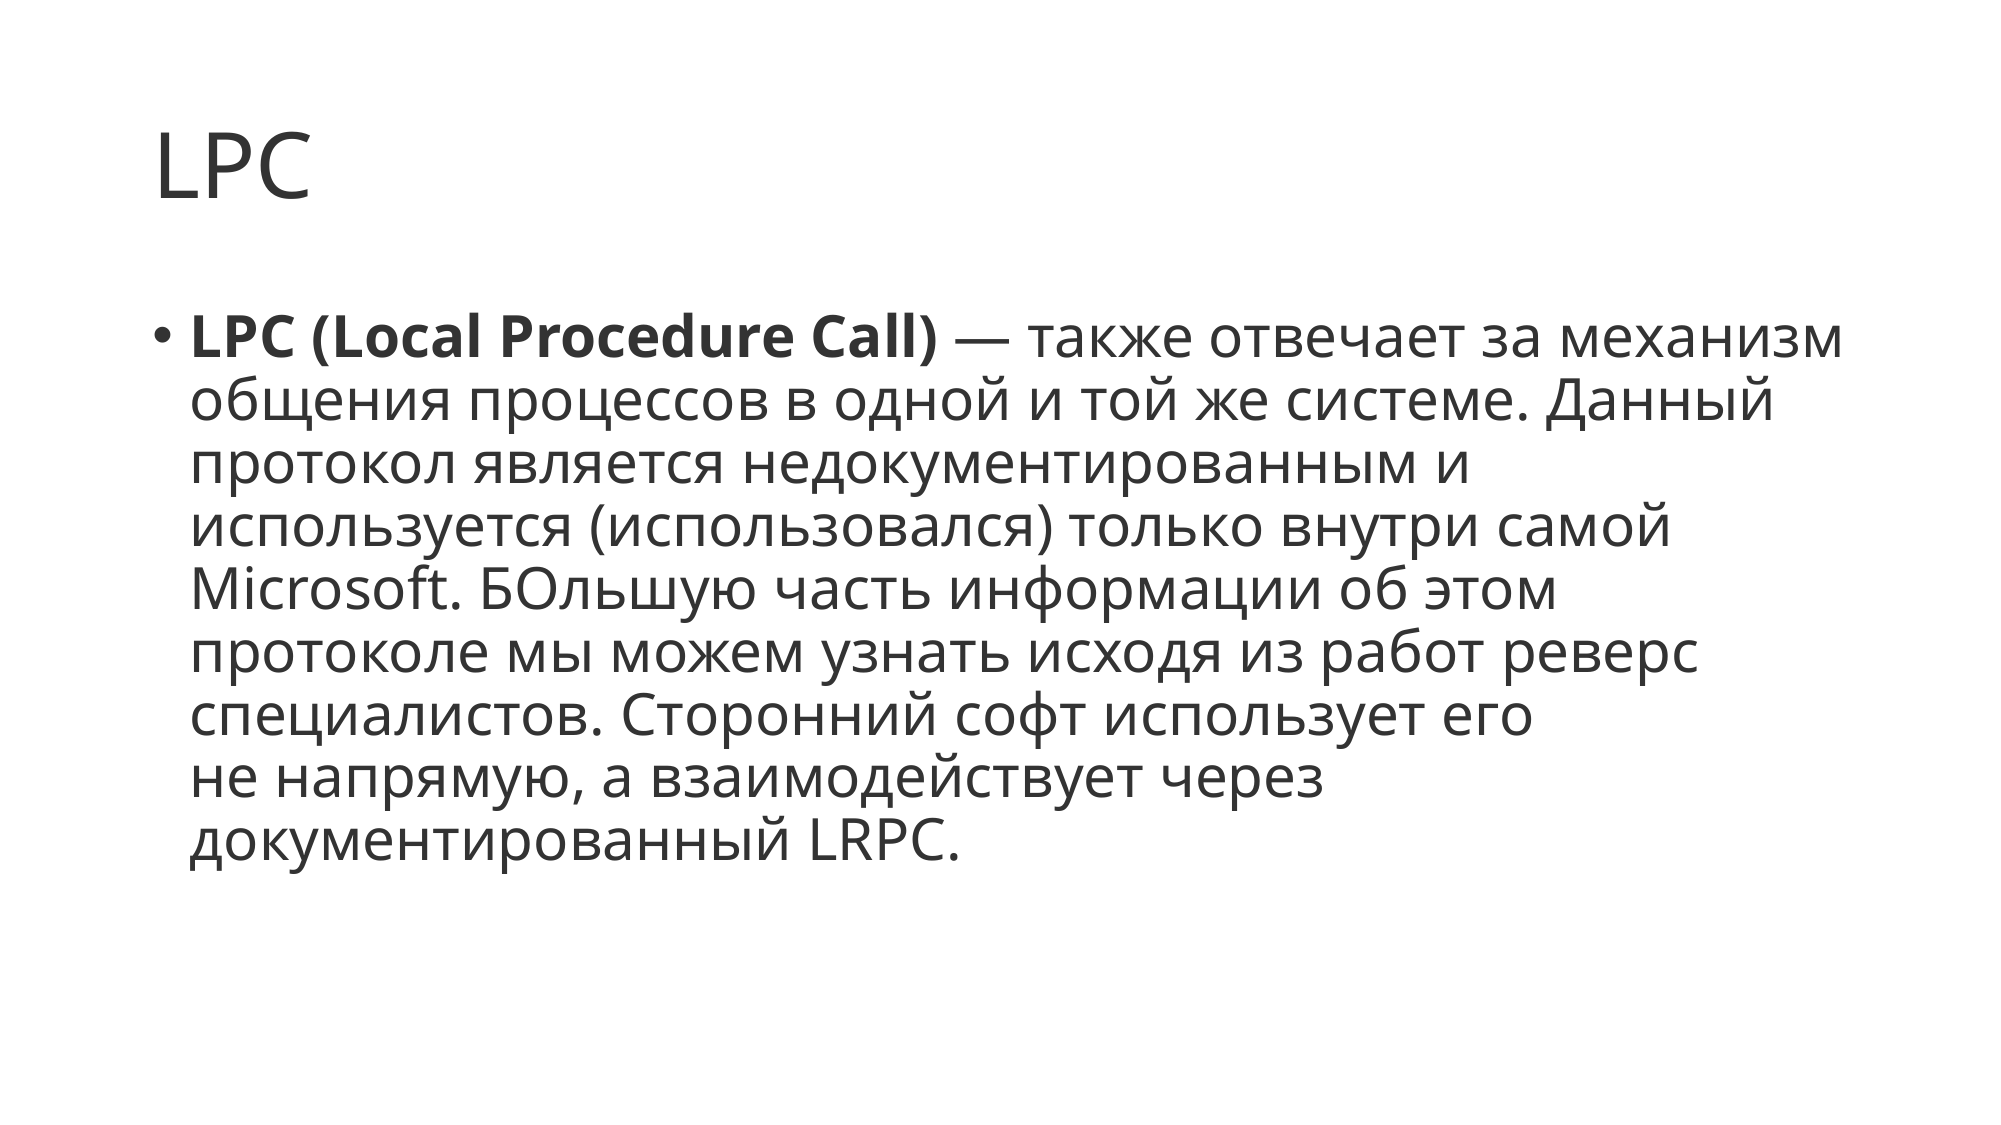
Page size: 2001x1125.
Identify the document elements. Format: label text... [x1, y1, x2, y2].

title LPC [137, 59, 1863, 278]
list LPC (Local Procedure Call) — также отвечает за механизм общения процессов в одной и той же системе. Данный протокол является недокументированным и используется (использовался) только внутри самой Microsoft. БОльшую часть информации об этом протоколе мы можем узнать исходя из работ реверс специалистов. Сторонний софт использует его не напрямую, а взаимодействует через документированный LRPC. [137, 299, 1863, 1014]
